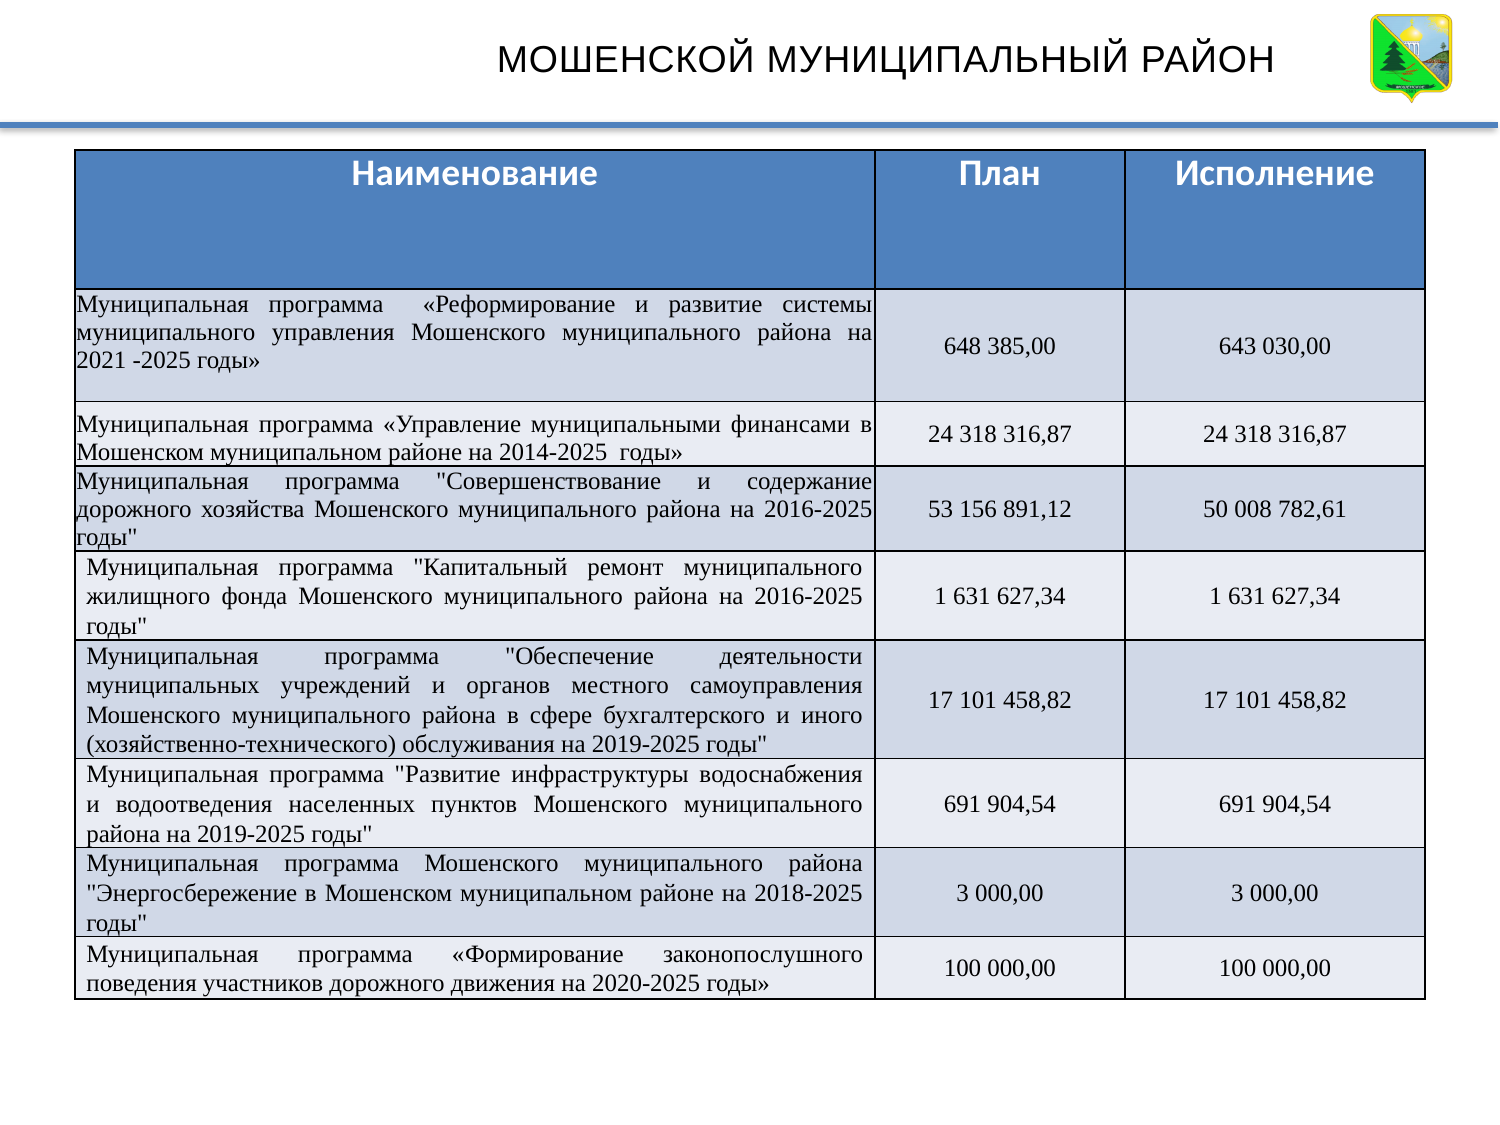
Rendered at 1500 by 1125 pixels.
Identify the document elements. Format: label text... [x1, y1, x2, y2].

table_cell 691 904,54 [1126, 759, 1424, 847]
table_cell 24 318 316,87 [876, 402, 1124, 465]
text_box МОШЕНСКОЙ МУНИЦИПАЛЬНЫЙ РАЙОН [482, 27, 1364, 88]
table_cell 100 000,00 [876, 937, 1124, 998]
table_cell 1 631 627,34 [1126, 552, 1424, 639]
table_cell Муниципальная программа «Реформирование и развитие системы муниципального управления Мошенского муниципального района на 2021 -2025 годы» [76, 290, 874, 401]
table_cell 17 101 458,82 [876, 641, 1124, 758]
picture [1369, 12, 1453, 104]
table_header Наименование [76, 151, 874, 288]
table_cell Муниципальная программа «Управление муниципальными финансами в Мошенском муниципальном районе на 2014-2025 годы» [76, 402, 874, 465]
table_cell 17 101 458,82 [1126, 641, 1424, 758]
table_cell 643 030,00 [1126, 290, 1424, 401]
table_cell Муниципальная программа «Формирование законопослушного поведения участников дорожного движения на 2020-2025 годы» [76, 937, 874, 998]
table_header Исполнение [1126, 151, 1424, 288]
table_cell 24 318 316,87 [1126, 402, 1424, 465]
table_cell 3 000,00 [876, 848, 1124, 936]
table_header План [876, 151, 1124, 288]
table_cell 50 008 782,61 [1126, 467, 1424, 550]
table_cell Муниципальная программа "Обеспечение деятельности муниципальных учреждений и органов местного самоуправления Мошенского муниципального района в сфере бухгалтерского и иного (хозяйственно-технического) обслуживания на 2019-2025 годы" [76, 641, 874, 758]
table_cell Муниципальная программа "Капитальный ремонт муниципального жилищного фонда Мошенского муниципального района на 2016-2025 годы" [76, 552, 874, 639]
table_cell 691 904,54 [876, 759, 1124, 847]
table_cell 1 631 627,34 [876, 552, 1124, 639]
table_cell Муниципальная программа Мошенского муниципального района "Энергосбережение в Мошенском муниципальном районе на 2018-2025 годы" [76, 848, 874, 936]
table_cell 53 156 891,12 [876, 467, 1124, 550]
table_cell 3 000,00 [1126, 848, 1424, 936]
table_cell 100 000,00 [1126, 937, 1424, 998]
table_cell Муниципальная программа "Развитие инфраструктуры водоснабжения и водоотведения населенных пунктов Мошенского муниципального района на 2019-2025 годы" [76, 759, 874, 847]
table_cell Муниципальная программа "Совершенствование и содержание дорожного хозяйства Мошенского муниципального района на 2016-2025 годы" [76, 467, 874, 550]
table_cell 648 385,00 [876, 290, 1124, 401]
